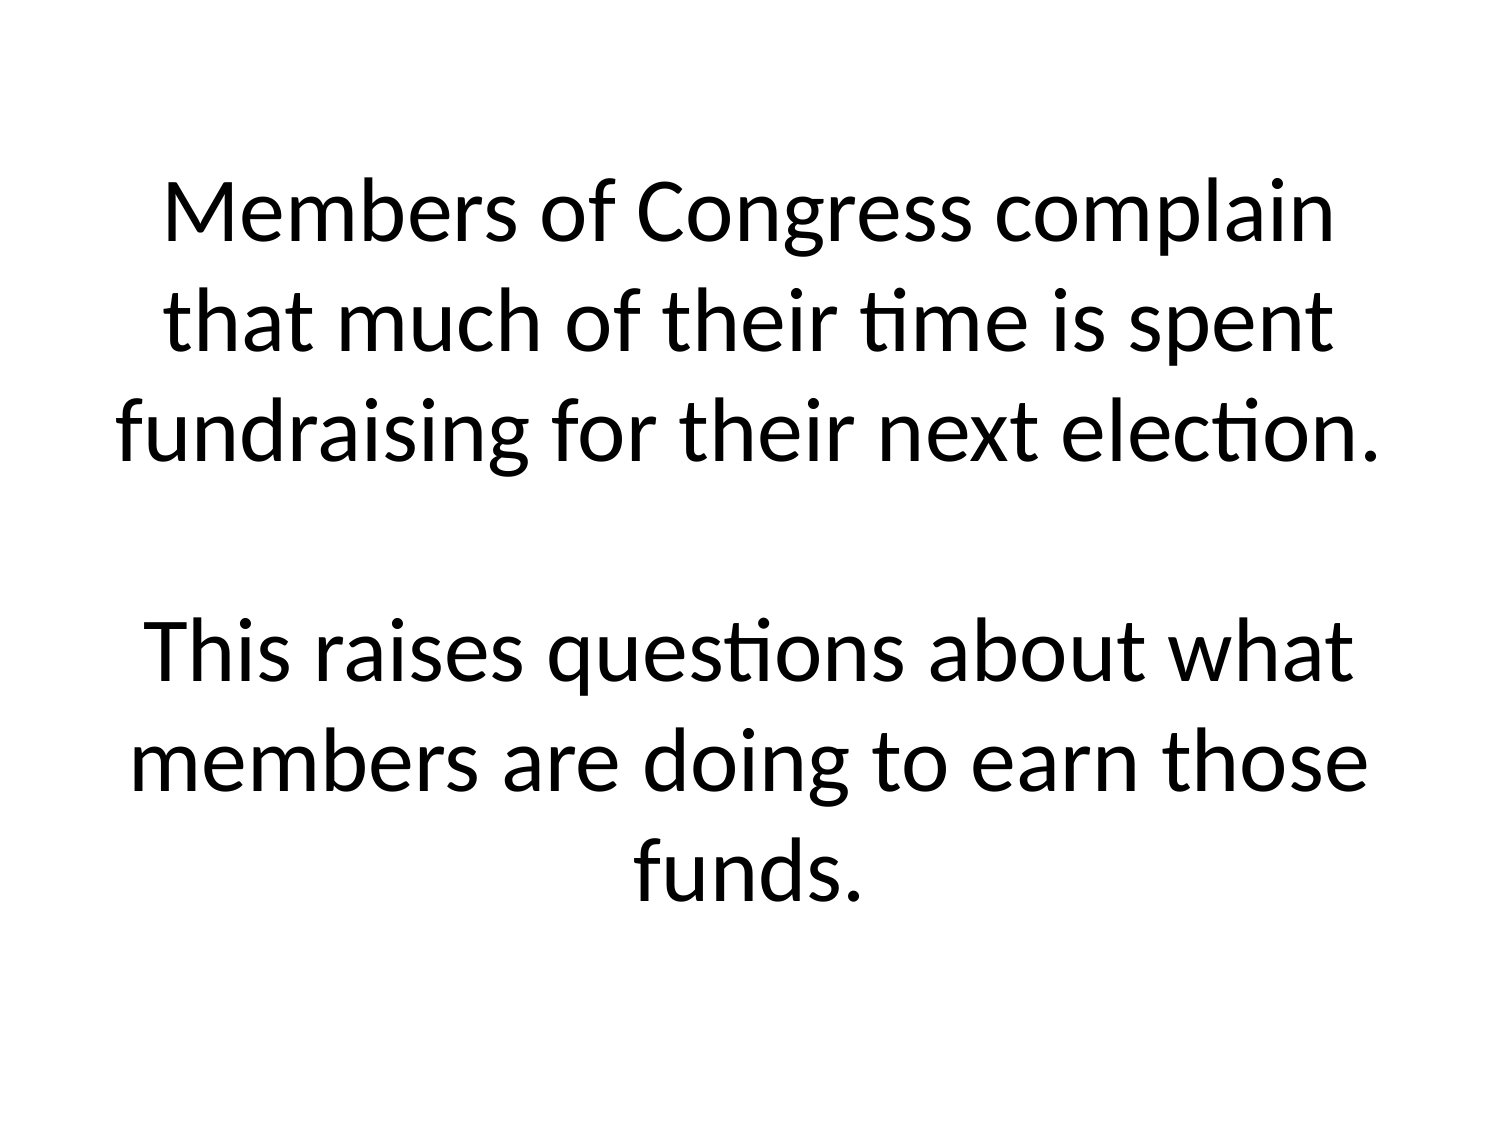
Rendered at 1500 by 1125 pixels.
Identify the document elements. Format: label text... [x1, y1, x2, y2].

title Members of Congress complain that much of their time is spent fundraising for their next election. This raises questions about what members are doing to earn those funds. [74, 44, 1426, 1026]
